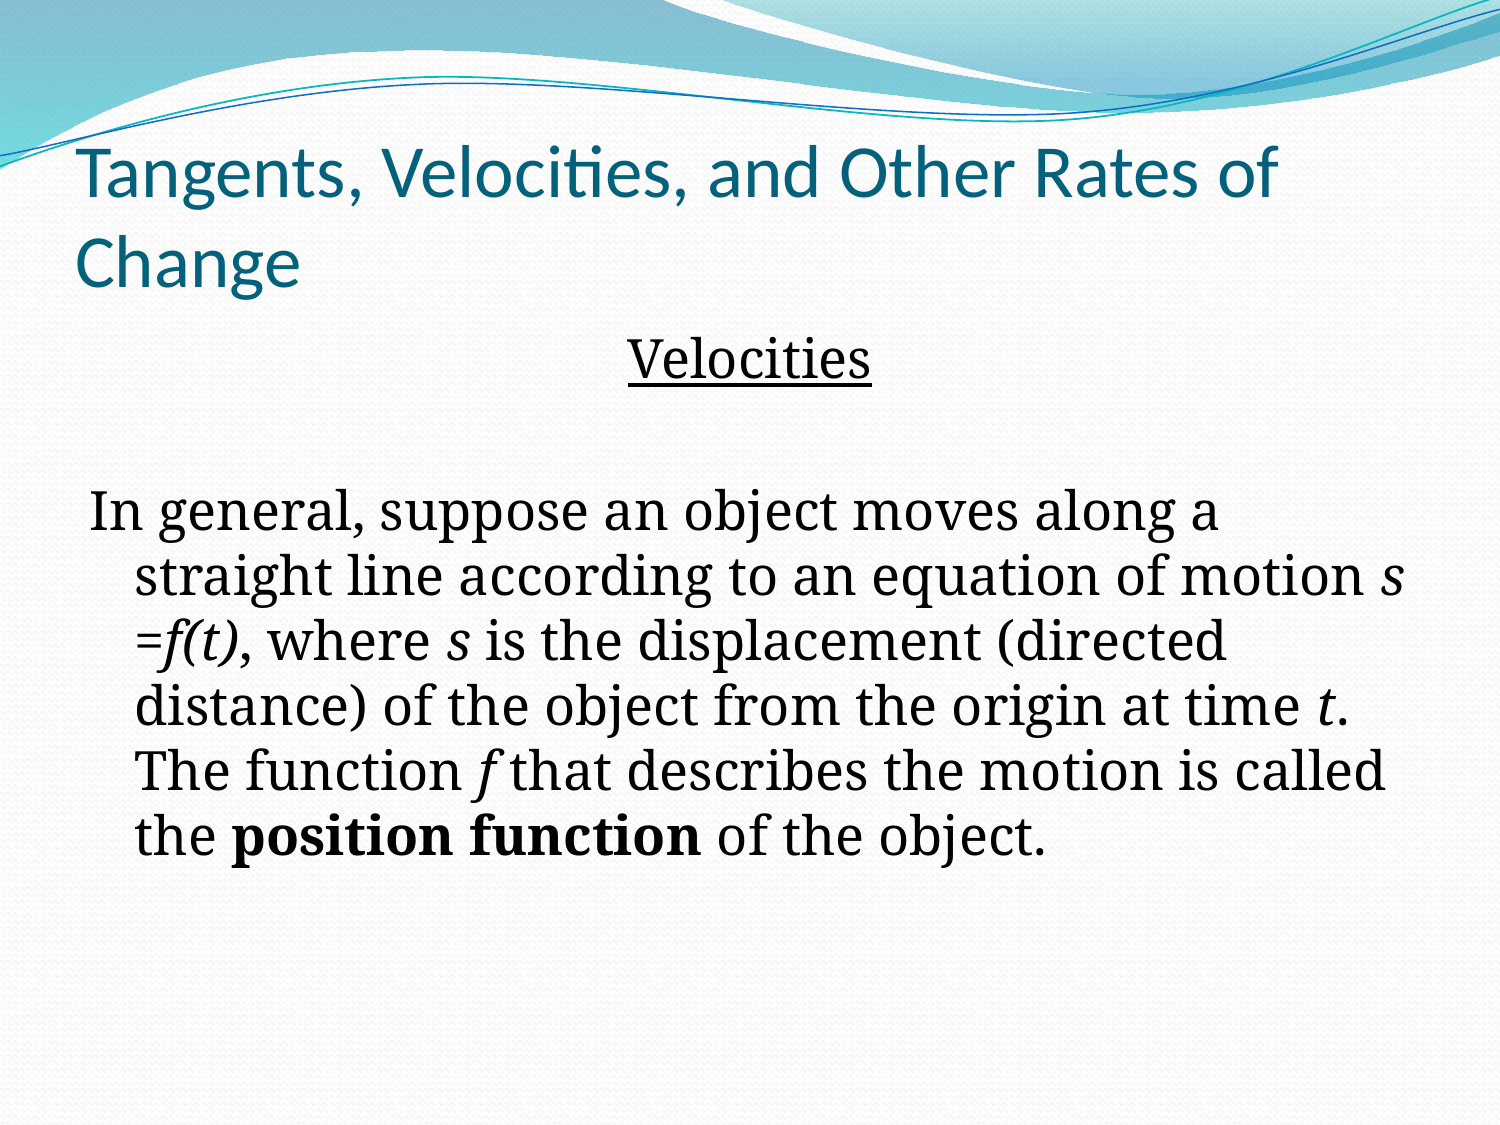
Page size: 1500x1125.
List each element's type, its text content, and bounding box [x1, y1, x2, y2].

list Velocities In general, suppose an object moves along a straight line according to an equation of motion s =f(t), where s is the displacement (directed distance) of the object from the origin at time t. The function f that describes the motion is called the position function of the object. [75, 317, 1425, 1038]
title Tangents, Velocities, and Other Rates of Change [75, 115, 1425, 303]
